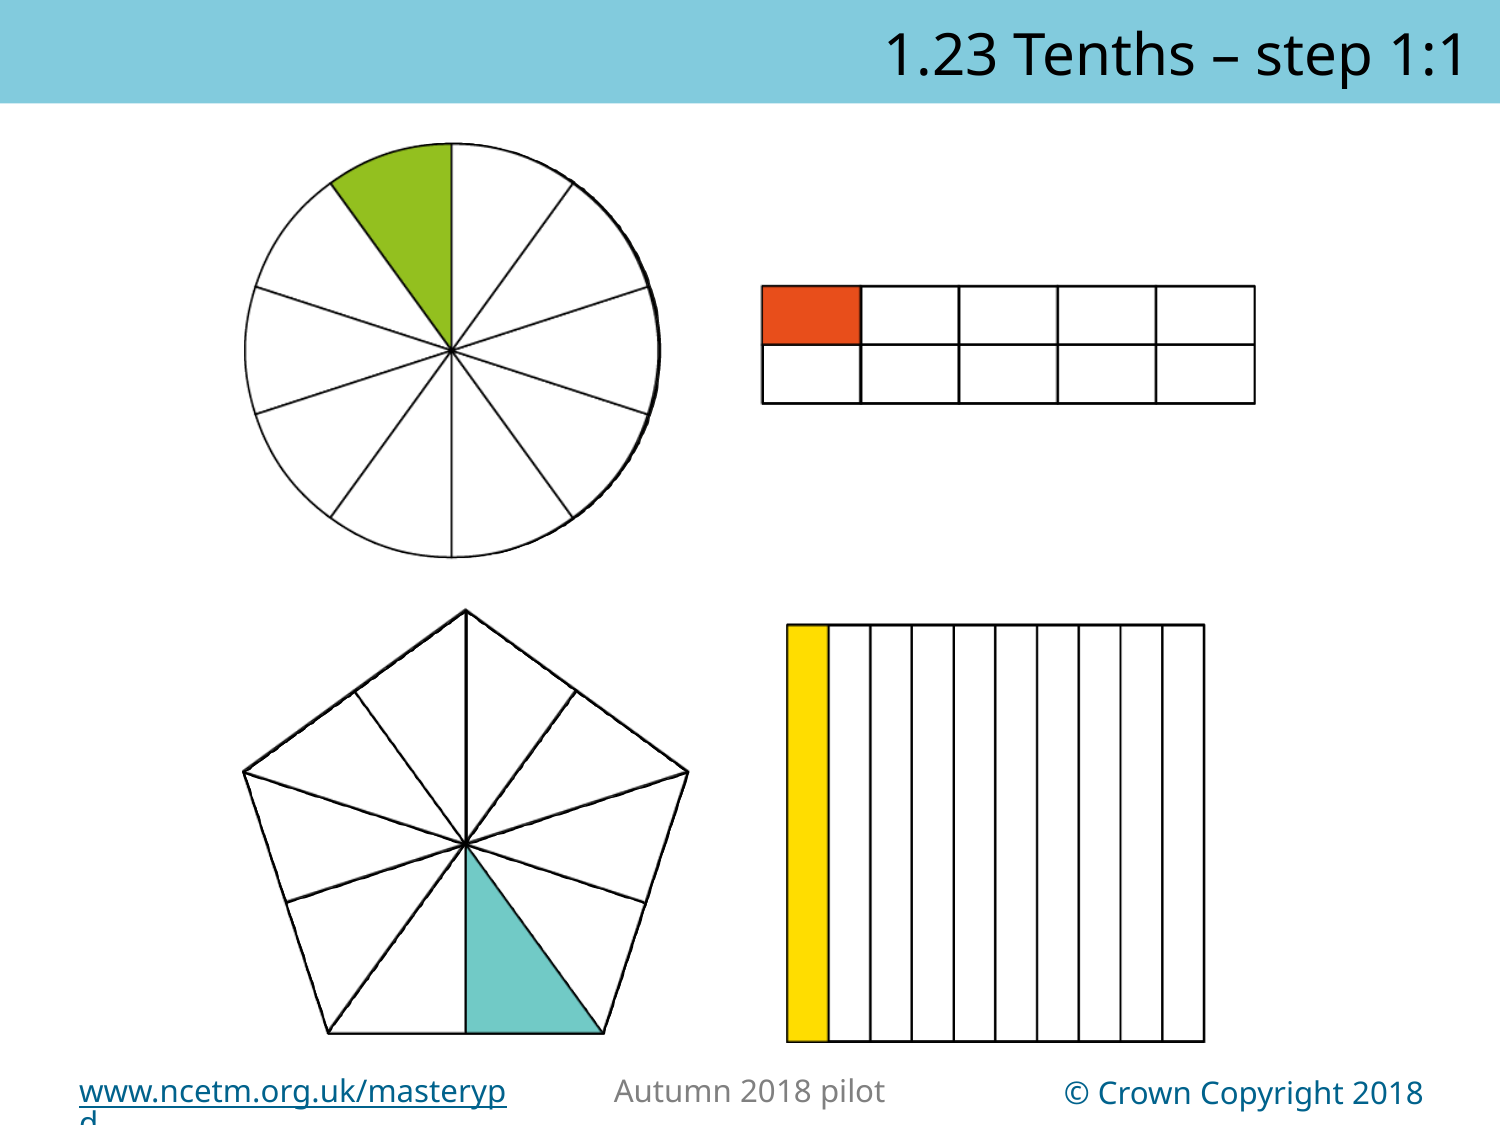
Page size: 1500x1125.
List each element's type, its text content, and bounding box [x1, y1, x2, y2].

list 1.23 Tenths – step 1:1 [0, 0, 1500, 104]
picture [242, 141, 668, 563]
picture [749, 261, 1306, 421]
picture [241, 597, 715, 1059]
picture [761, 609, 1223, 1079]
